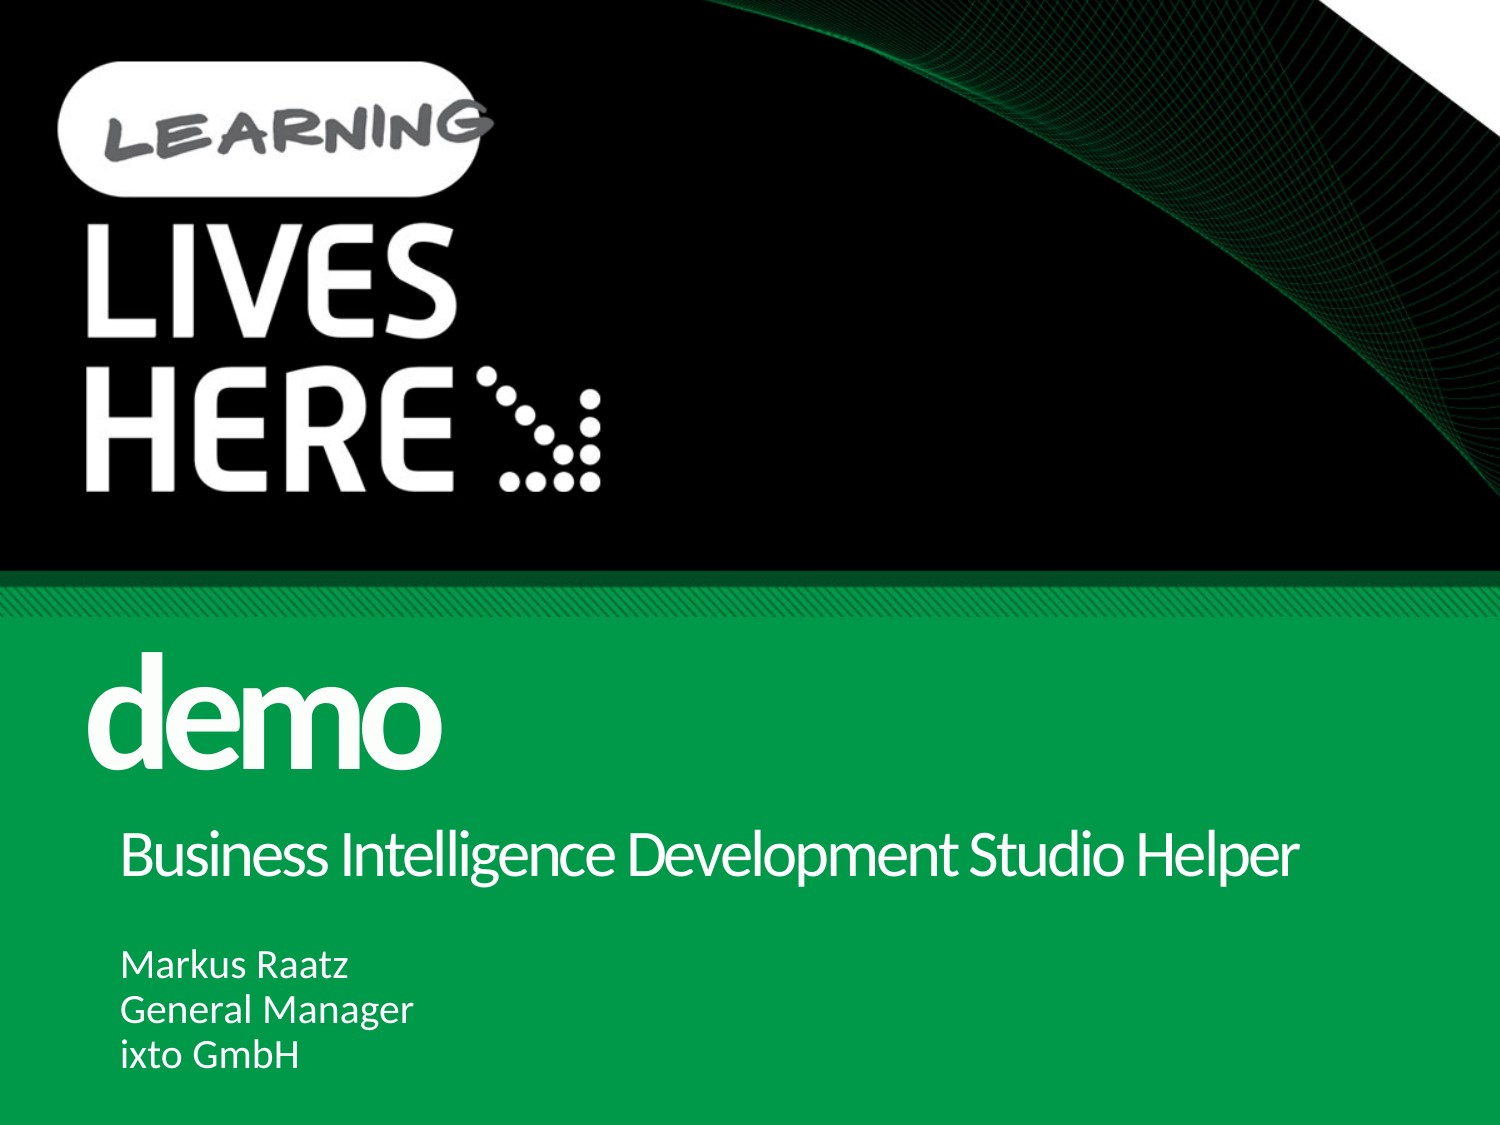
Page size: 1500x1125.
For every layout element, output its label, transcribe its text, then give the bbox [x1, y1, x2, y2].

list demo [83, 625, 1344, 800]
subtitle Markus Raatz General Manager ixto GmbH [119, 942, 1236, 1019]
title Business Intelligence Development Studio Helper [119, 818, 1375, 943]
picture [0, 0, 1500, 1125]
